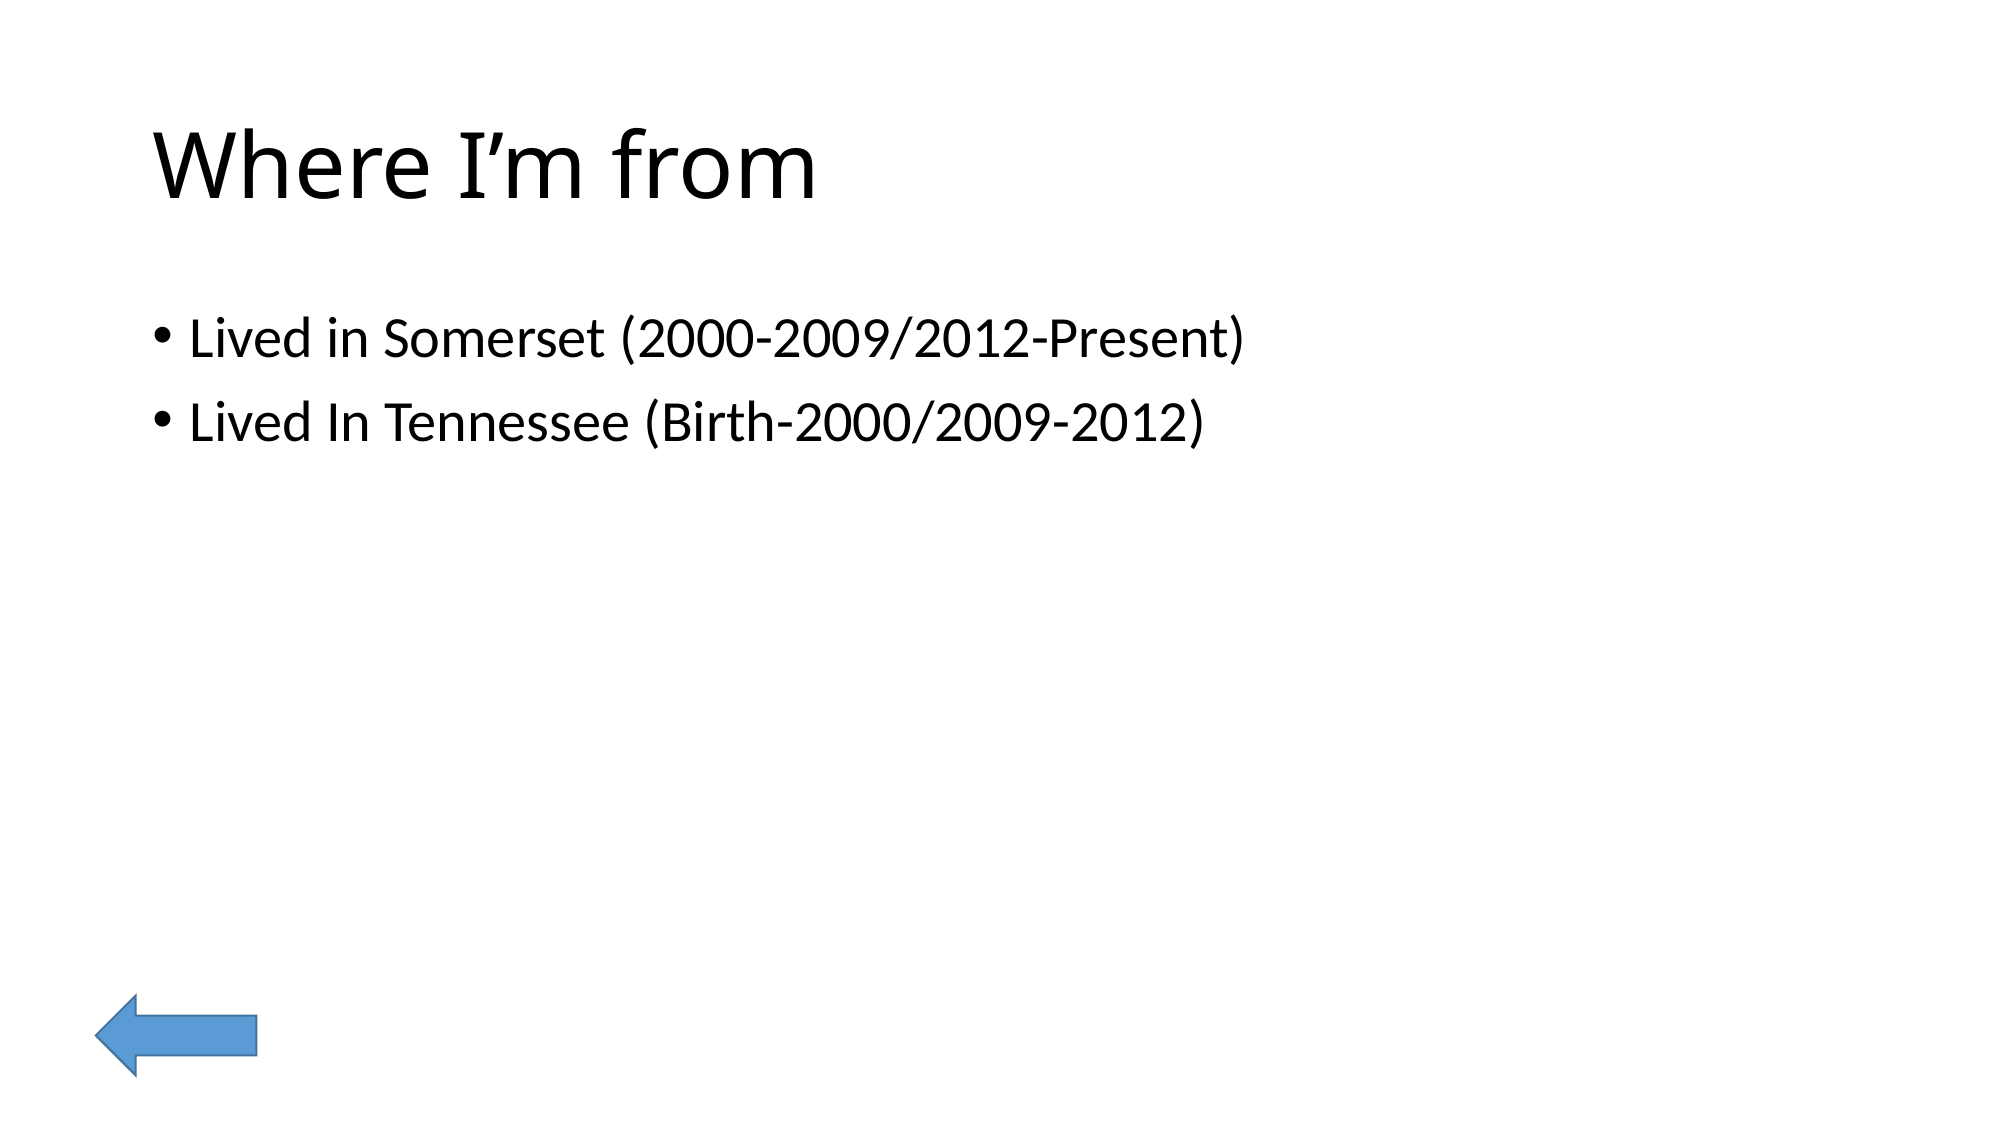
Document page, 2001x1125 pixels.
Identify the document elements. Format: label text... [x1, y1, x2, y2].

list Lived in Somerset (2000-2009/2012-Present) Lived In Tennessee (Birth-2000/2009-2012) [137, 299, 1863, 1014]
title Where I’m from [137, 59, 1863, 278]
text_box [94, 993, 258, 1078]
